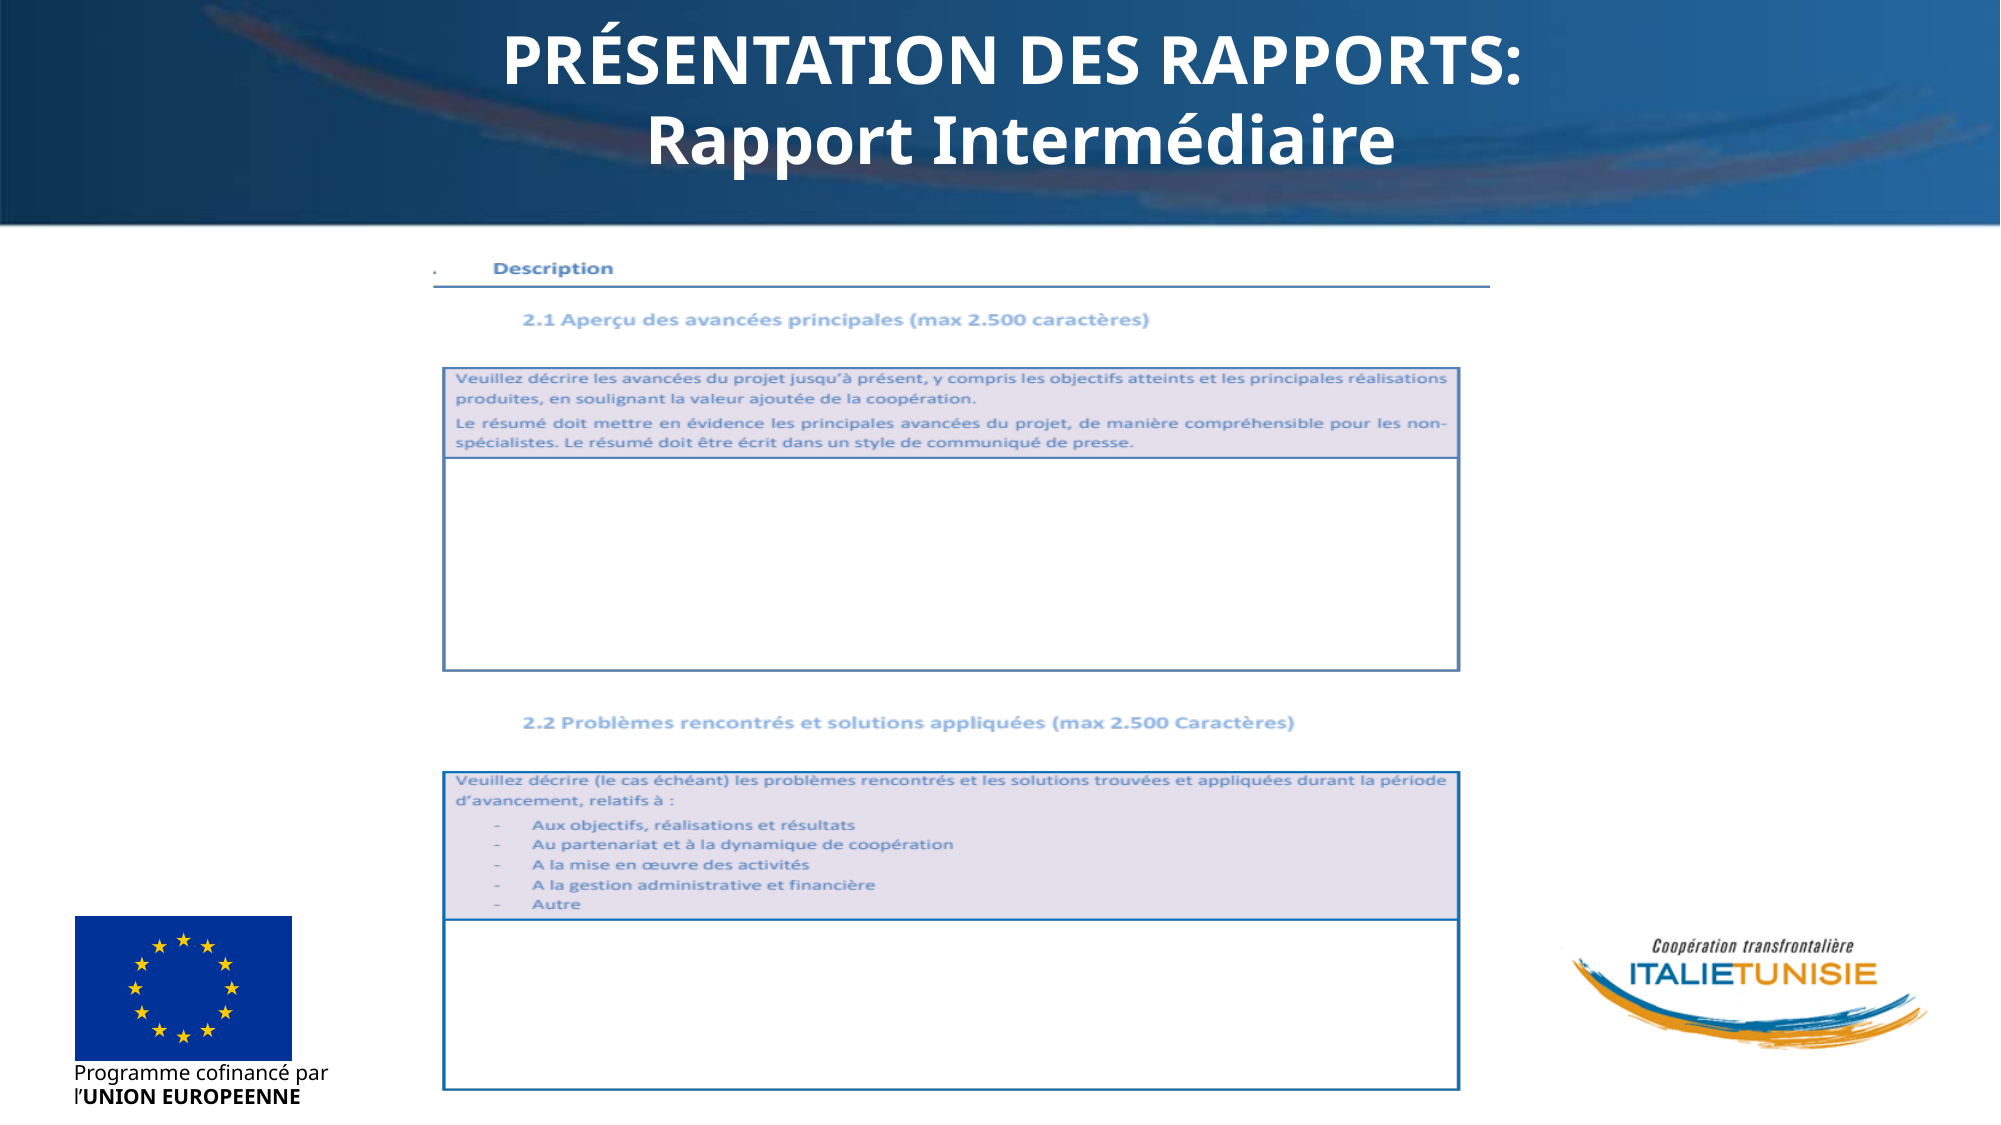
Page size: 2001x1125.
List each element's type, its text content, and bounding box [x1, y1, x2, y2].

picture [433, 258, 1491, 1125]
text_box PRÉSENTATION DES RAPPORTS: Rapport Intermédiaire [42, 21, 2000, 175]
picture [1559, 894, 1942, 1085]
picture [75, 916, 292, 1061]
picture [0, 0, 2000, 229]
